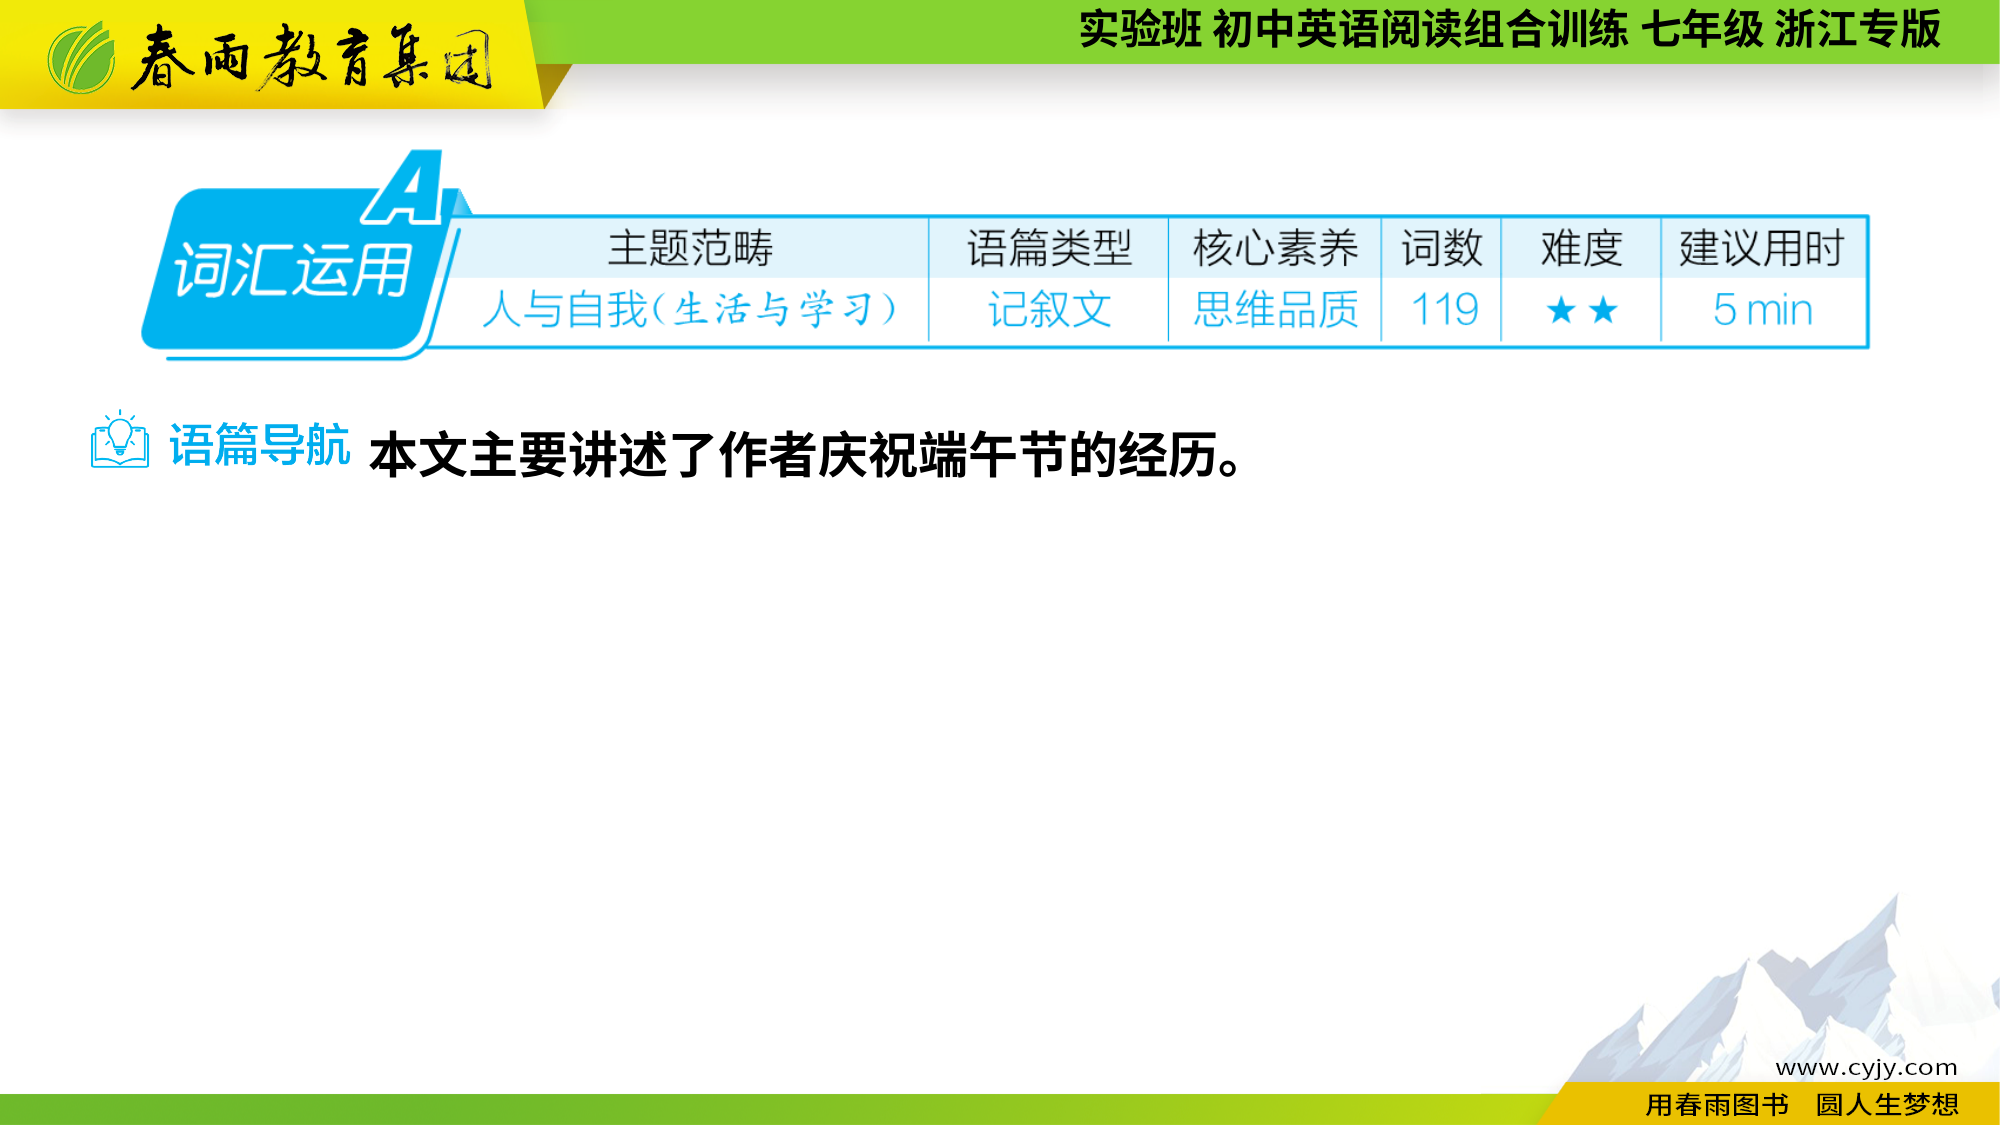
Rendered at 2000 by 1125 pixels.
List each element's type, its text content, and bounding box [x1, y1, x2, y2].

list 本文主要讲述了作者庆祝端午节的经历。 [59, 385, 1944, 481]
picture [0, 0, 2000, 1125]
